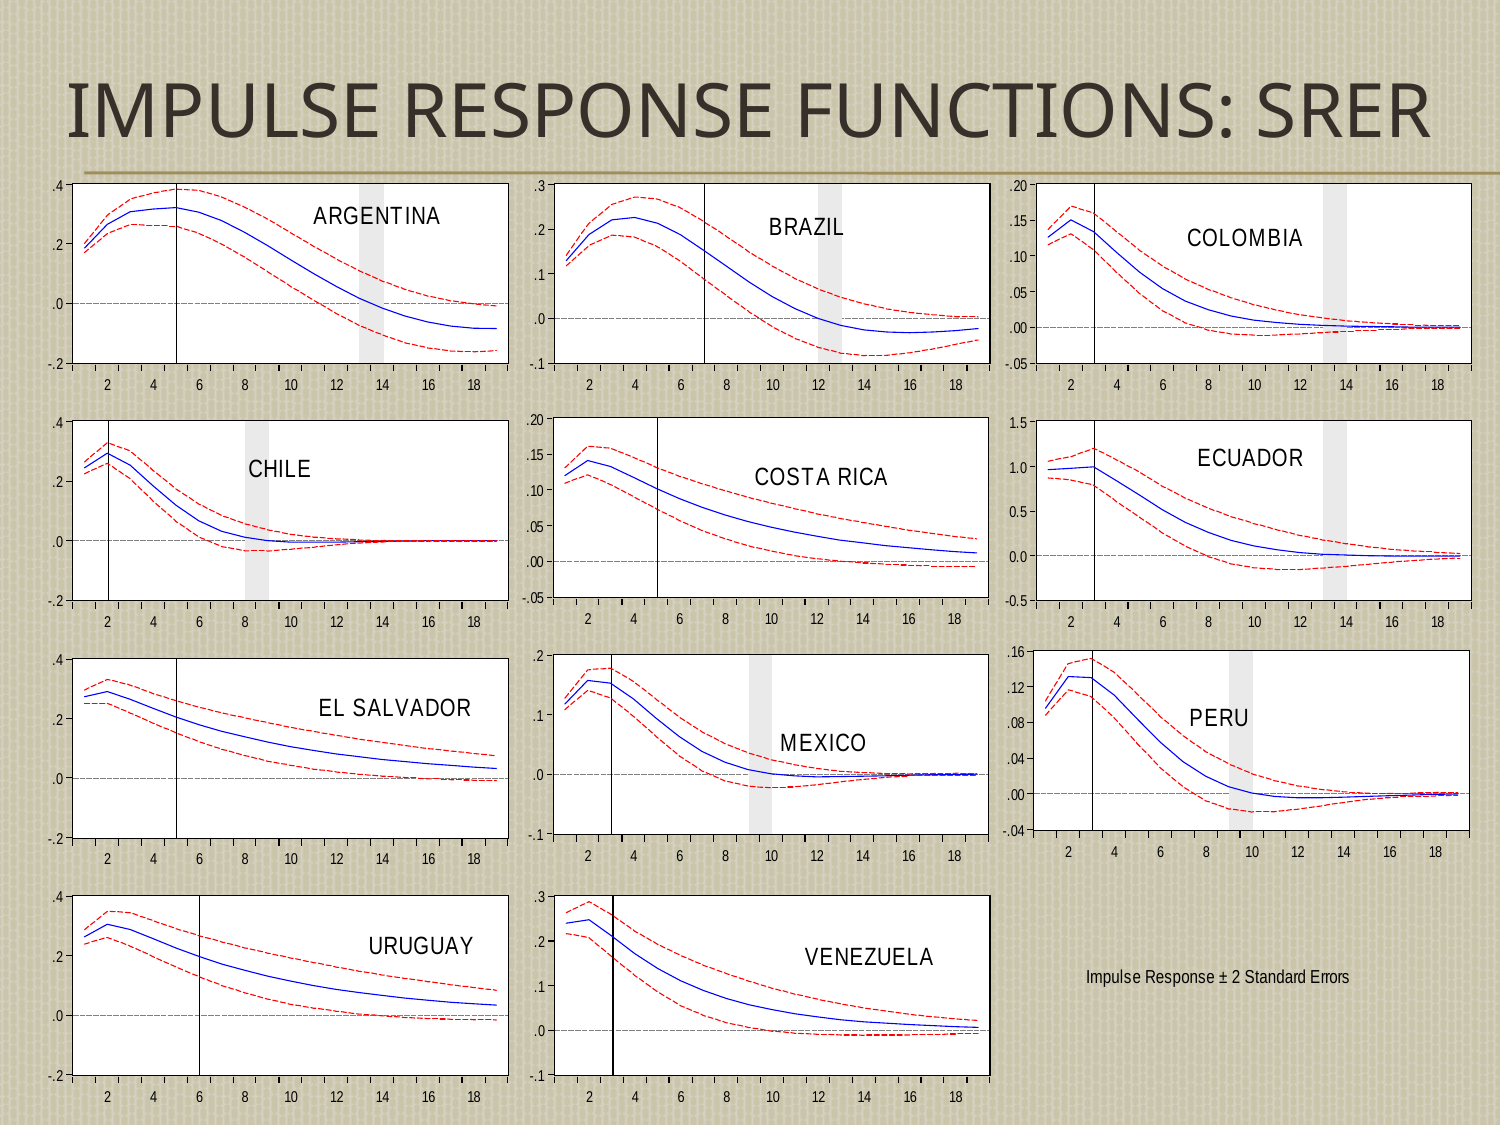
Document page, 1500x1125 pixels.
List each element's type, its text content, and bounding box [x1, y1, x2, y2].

picture [46, 175, 1477, 1102]
title Impulse response functions: sRER [0, 38, 1500, 176]
